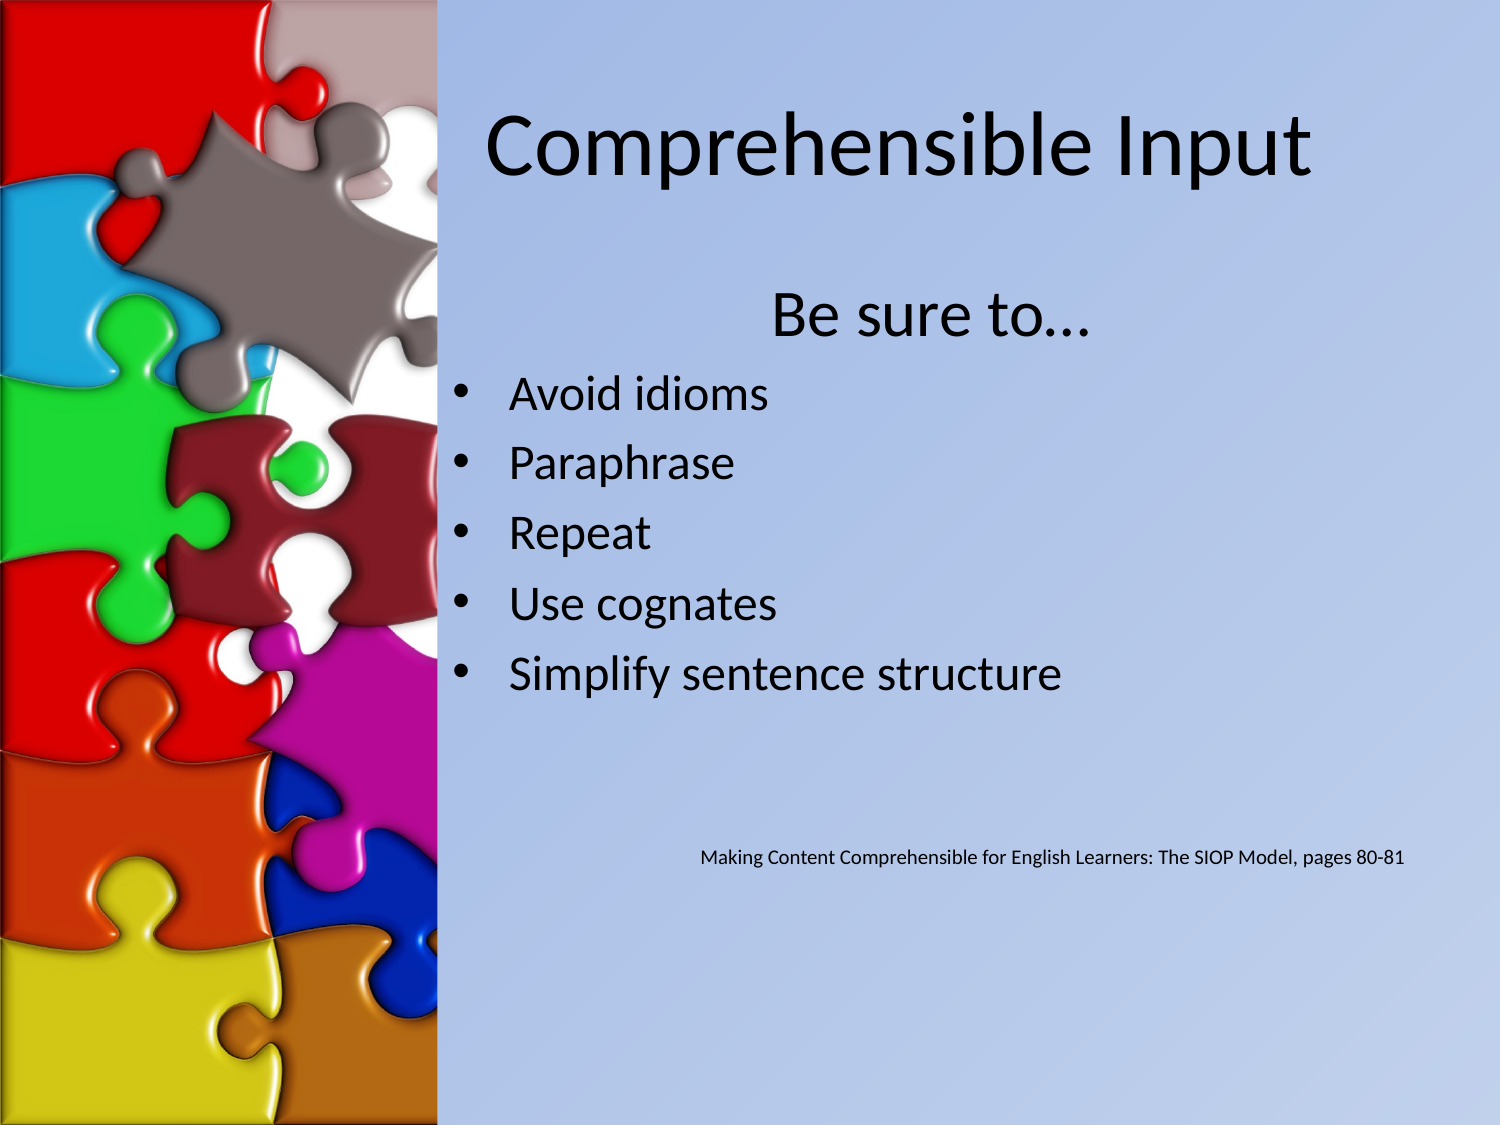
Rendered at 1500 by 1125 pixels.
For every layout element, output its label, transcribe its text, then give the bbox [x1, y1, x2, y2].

picture [0, 0, 438, 1125]
title Comprehensible Input [375, 45, 1425, 233]
list Be sure to… Avoid idioms Paraphrase Repeat Use cognates Simplify sentence structure Making Content Comprehensible for English Learners: The SIOP Model, pages 80-81 [437, 262, 1425, 1005]
